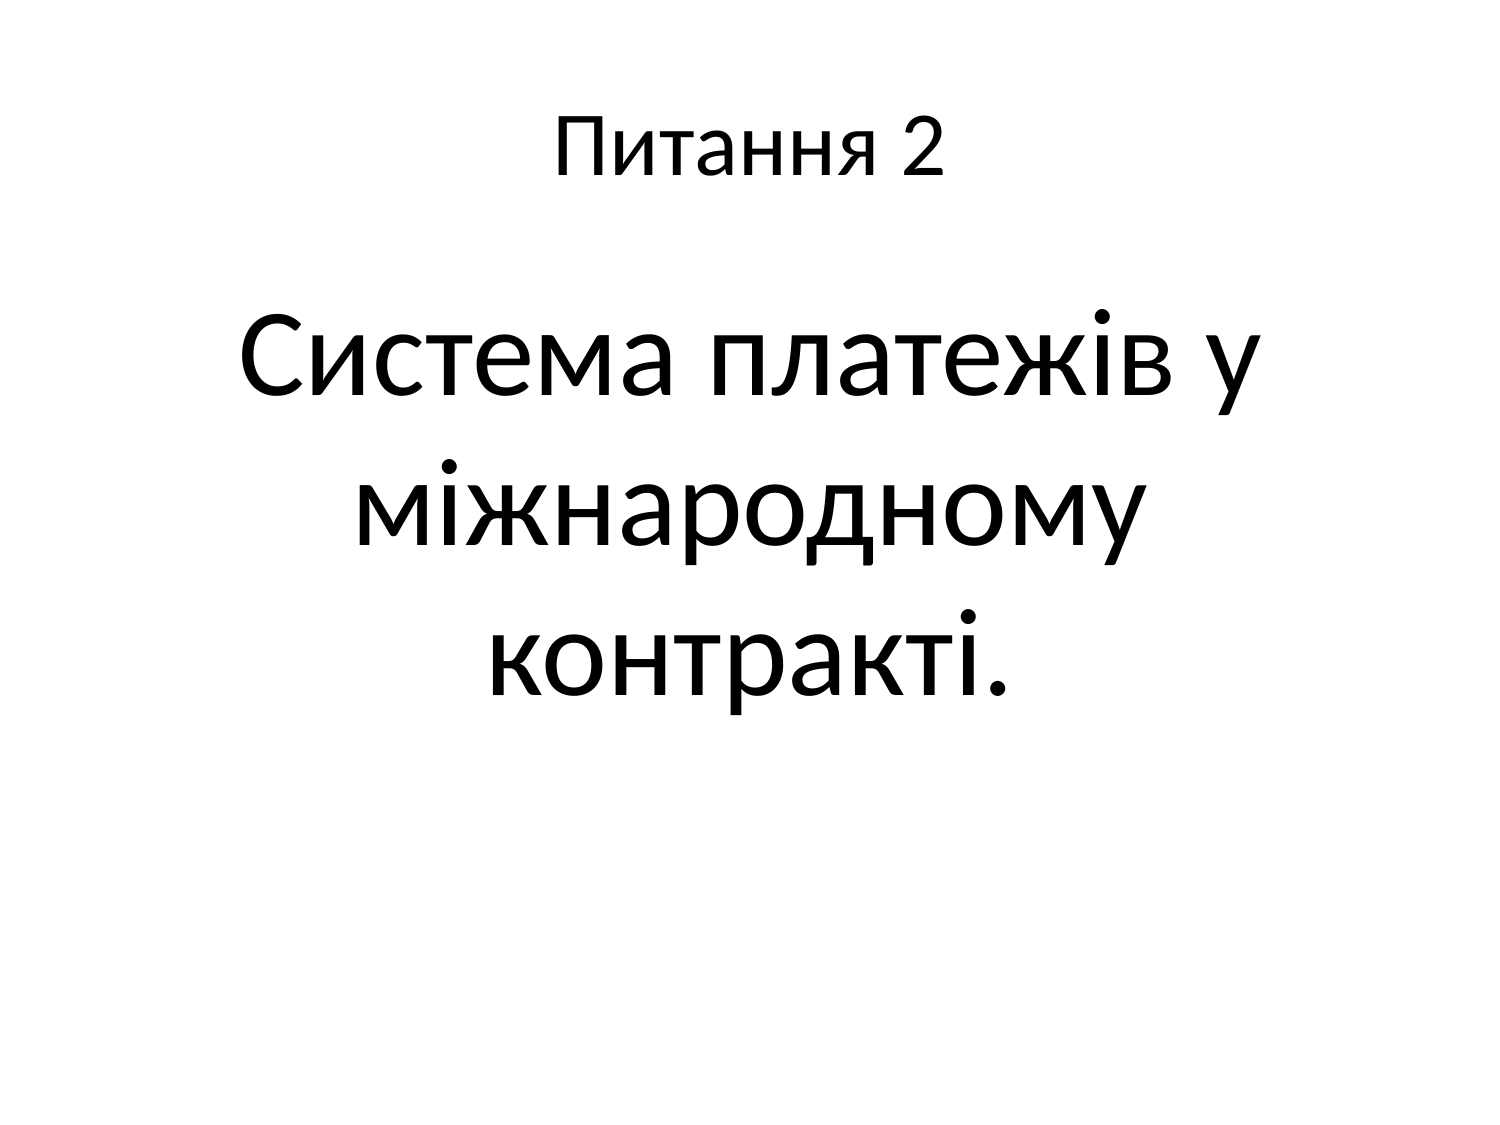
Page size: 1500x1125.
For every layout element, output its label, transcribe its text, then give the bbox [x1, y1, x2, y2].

list Система платежів у міжнародному контракті. [75, 262, 1425, 1005]
title Питання 2 [75, 45, 1425, 233]
